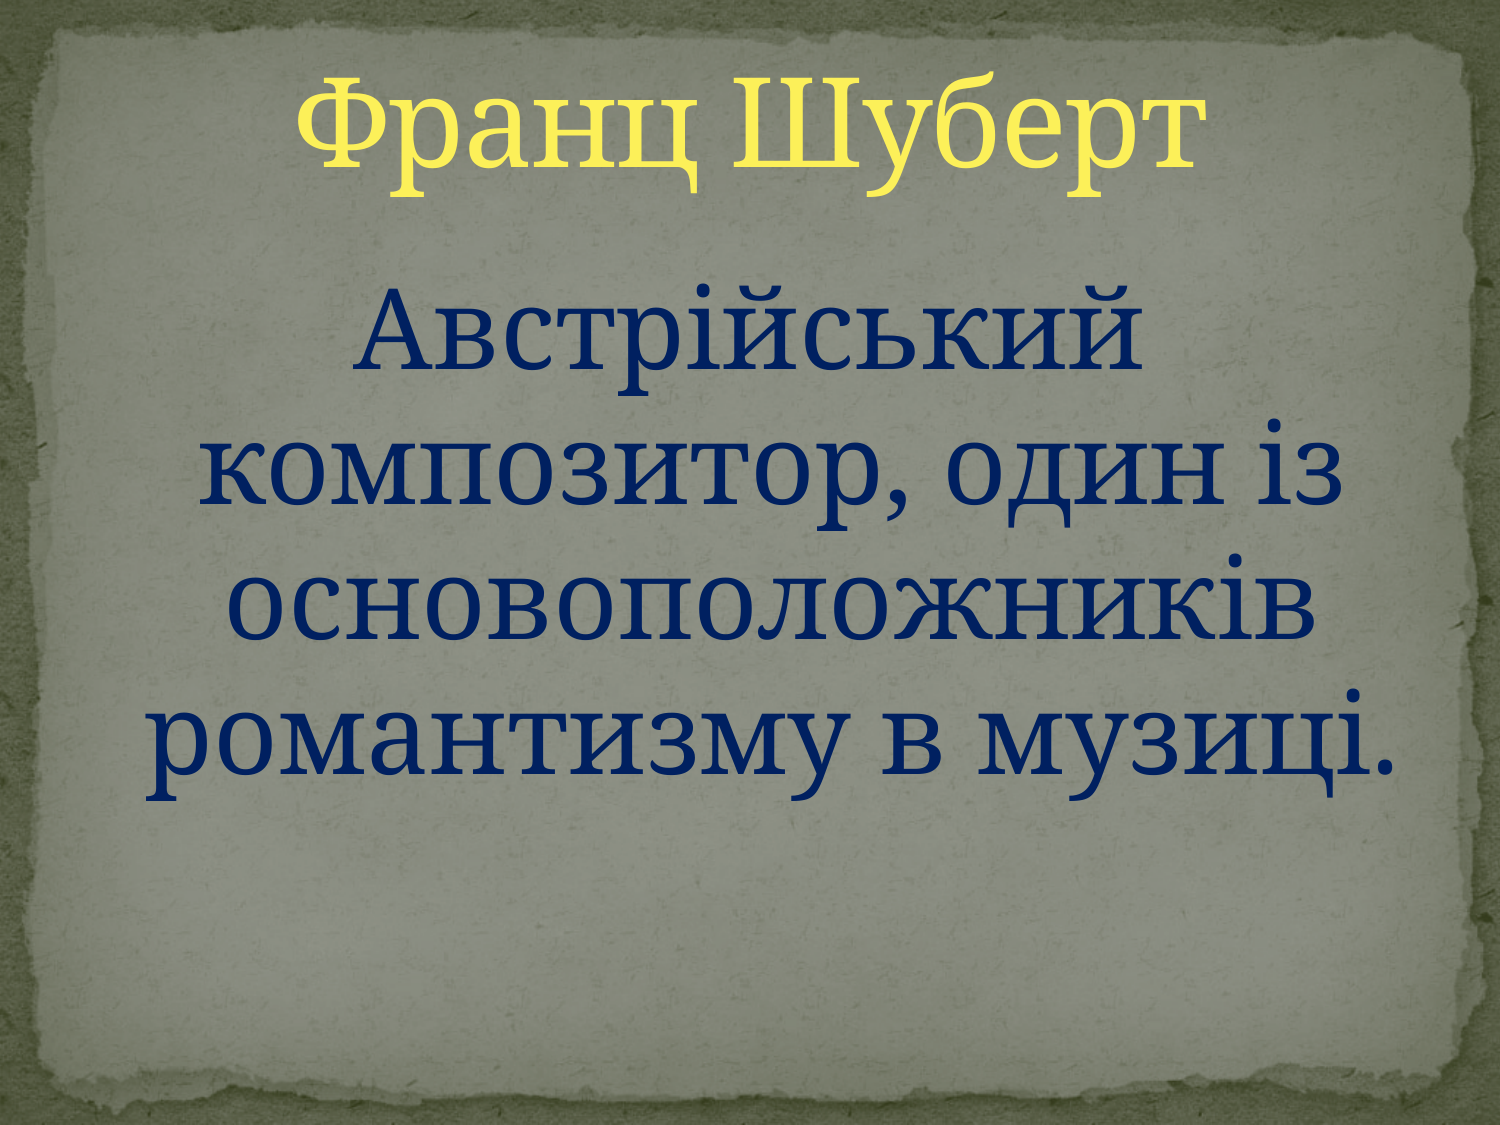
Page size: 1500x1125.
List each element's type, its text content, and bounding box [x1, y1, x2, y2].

title Франц Шуберт [76, 0, 1427, 200]
list Австрійський композитор, один із основоположників романтизму в музиці. [75, 249, 1425, 1000]
